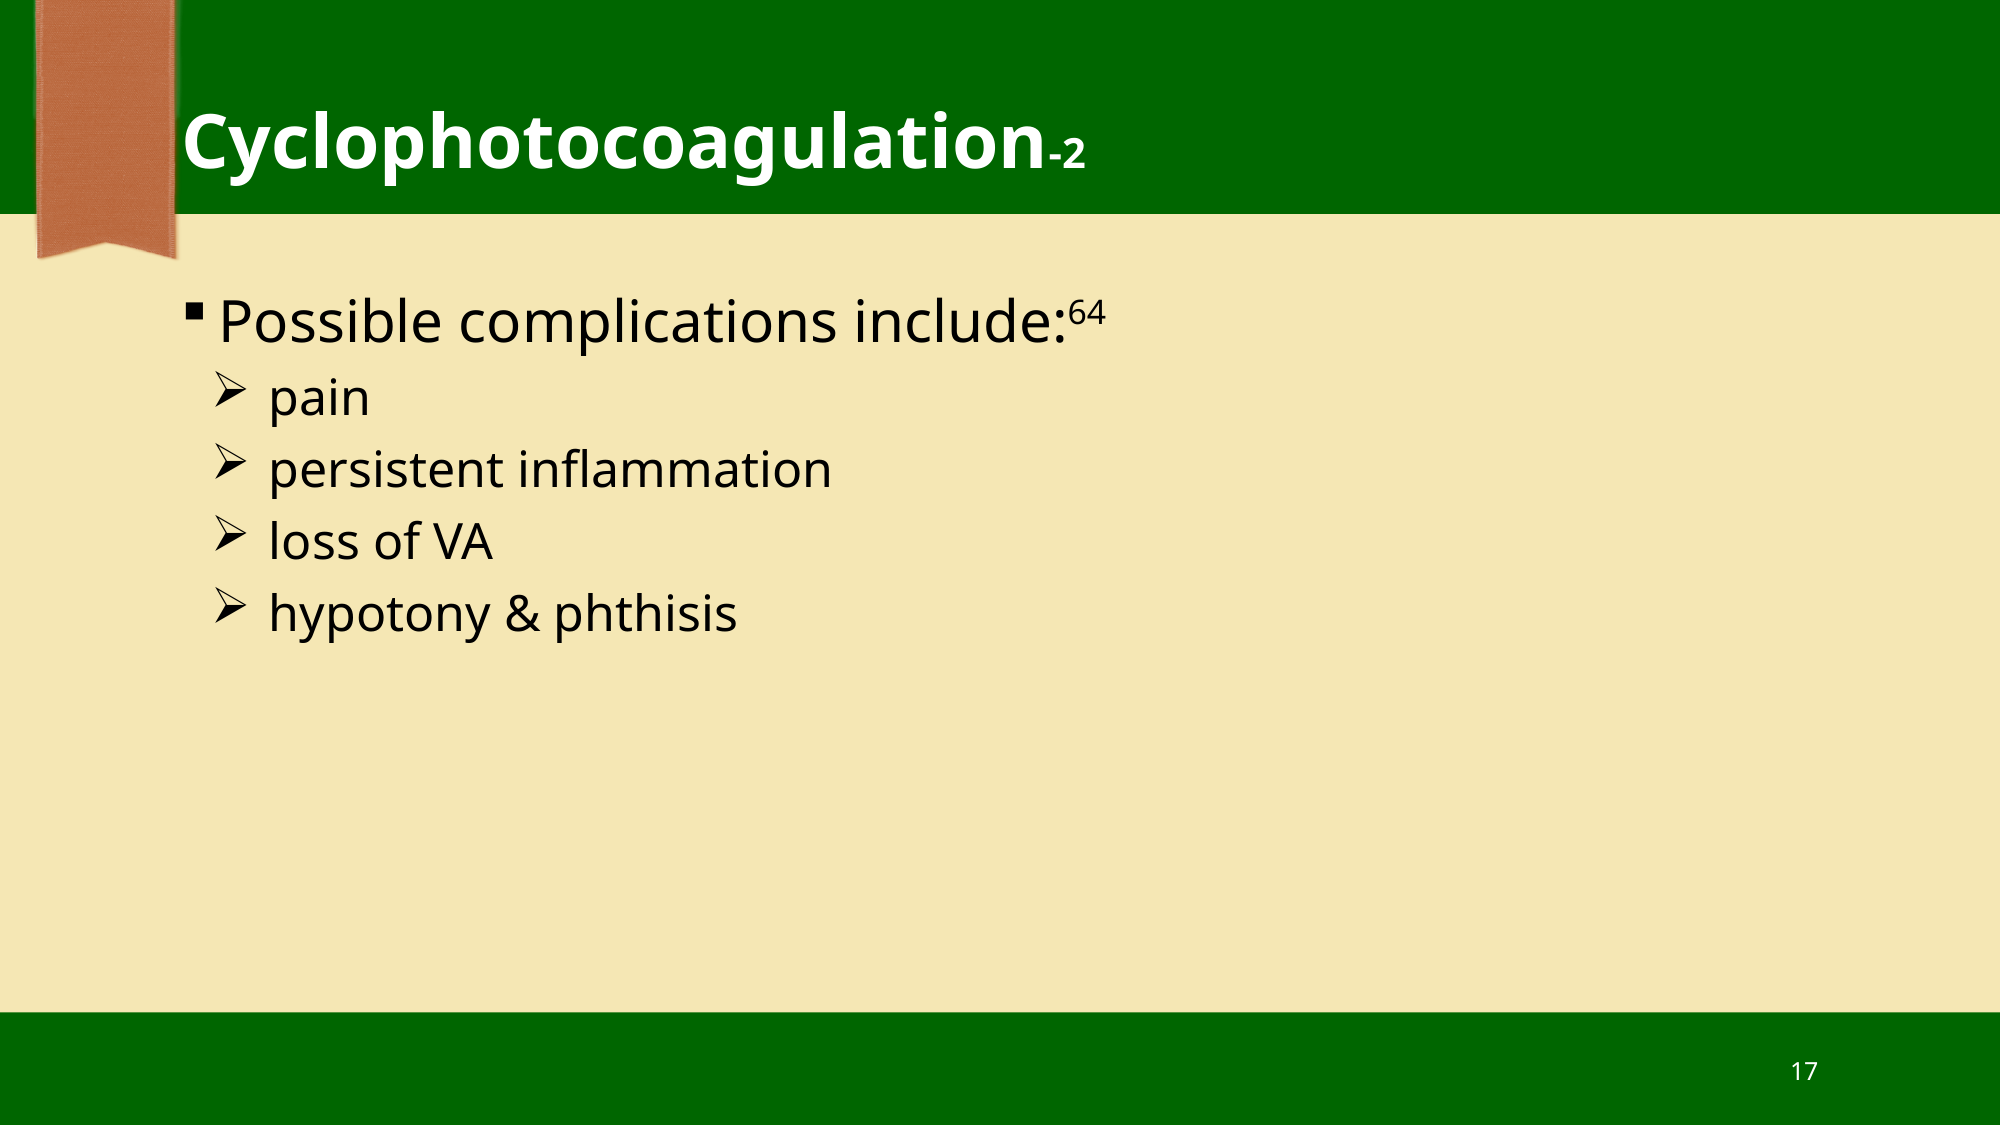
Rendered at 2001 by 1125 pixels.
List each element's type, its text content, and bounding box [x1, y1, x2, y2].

title Cyclophotocoagulation-2 [181, 12, 1819, 193]
list Possible complications include:64 pain persistent inflammation loss of VA hypotony & phthisis [181, 262, 1819, 1013]
slide_number 17 [1518, 1042, 1819, 1103]
